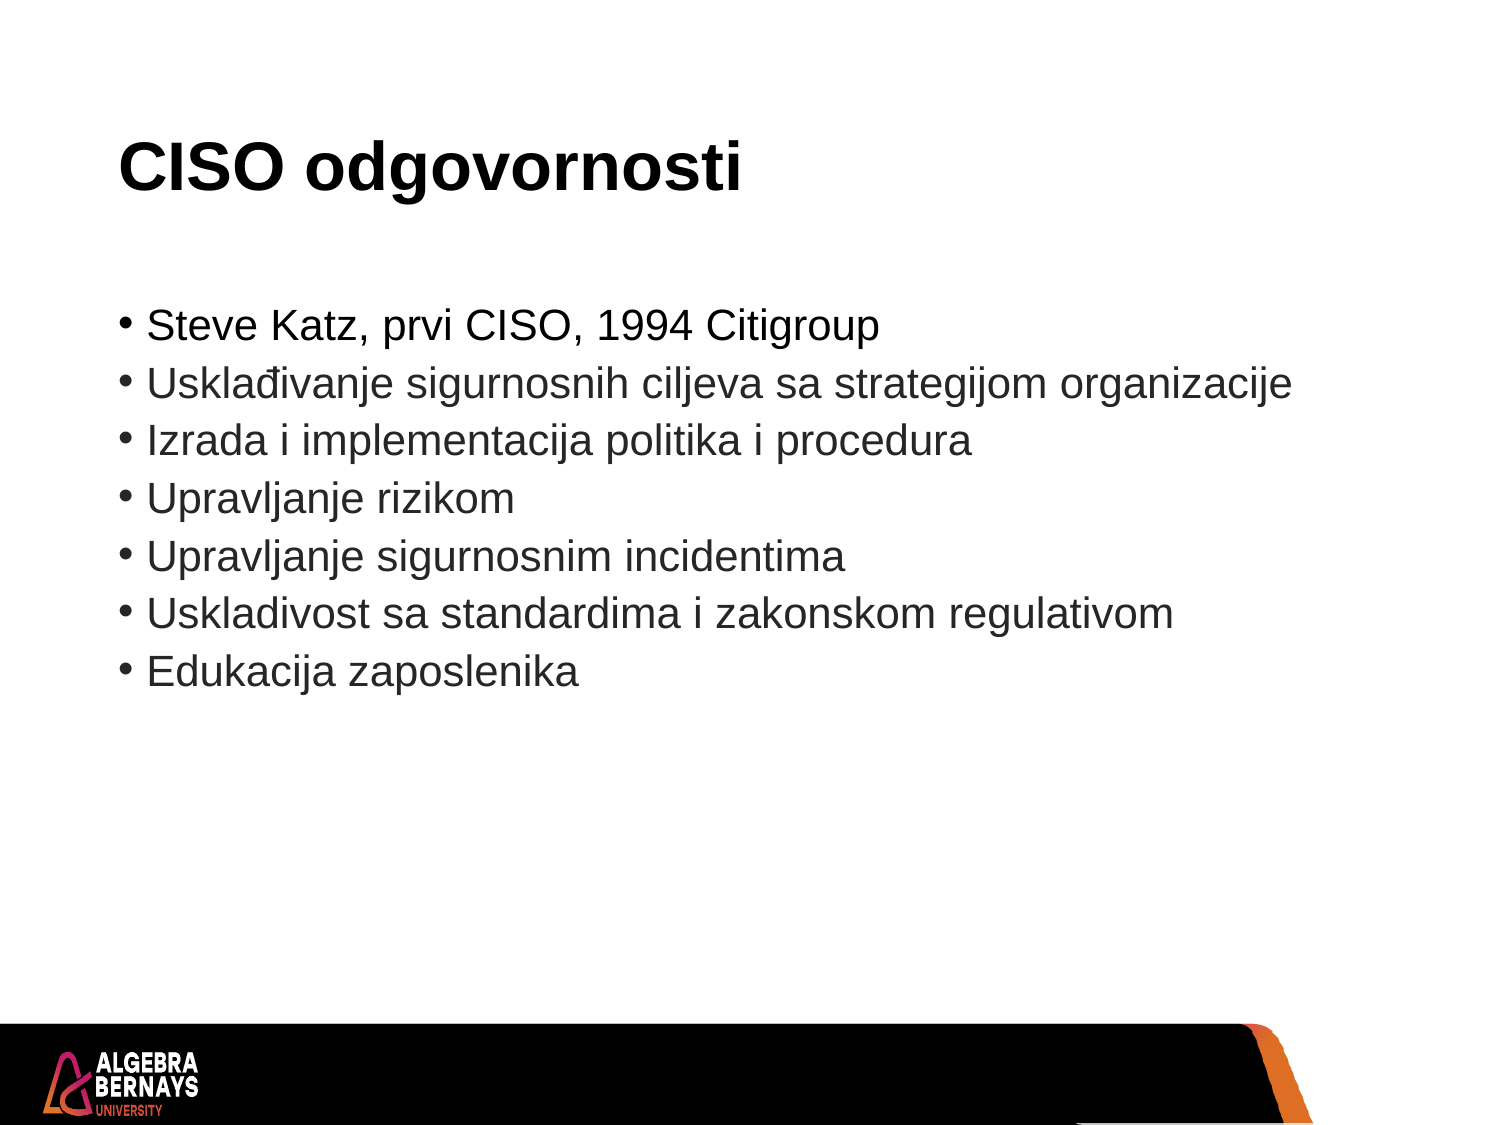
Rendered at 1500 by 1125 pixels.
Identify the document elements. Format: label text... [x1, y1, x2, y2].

title CISO odgovornosti [103, 59, 1397, 278]
list Steve Katz, prvi CISO, 1994 Citigroup Usklađivanje sigurnosnih ciljeva sa strategijom organizacije Izrada i implementacija politika i procedura Upravljanje rizikom Upravljanje sigurnosnim incidentima Uskladivost sa standardima i zakonskom regulativom Edukacija zaposlenika [103, 299, 1397, 1014]
picture [0, 1023, 1468, 1125]
